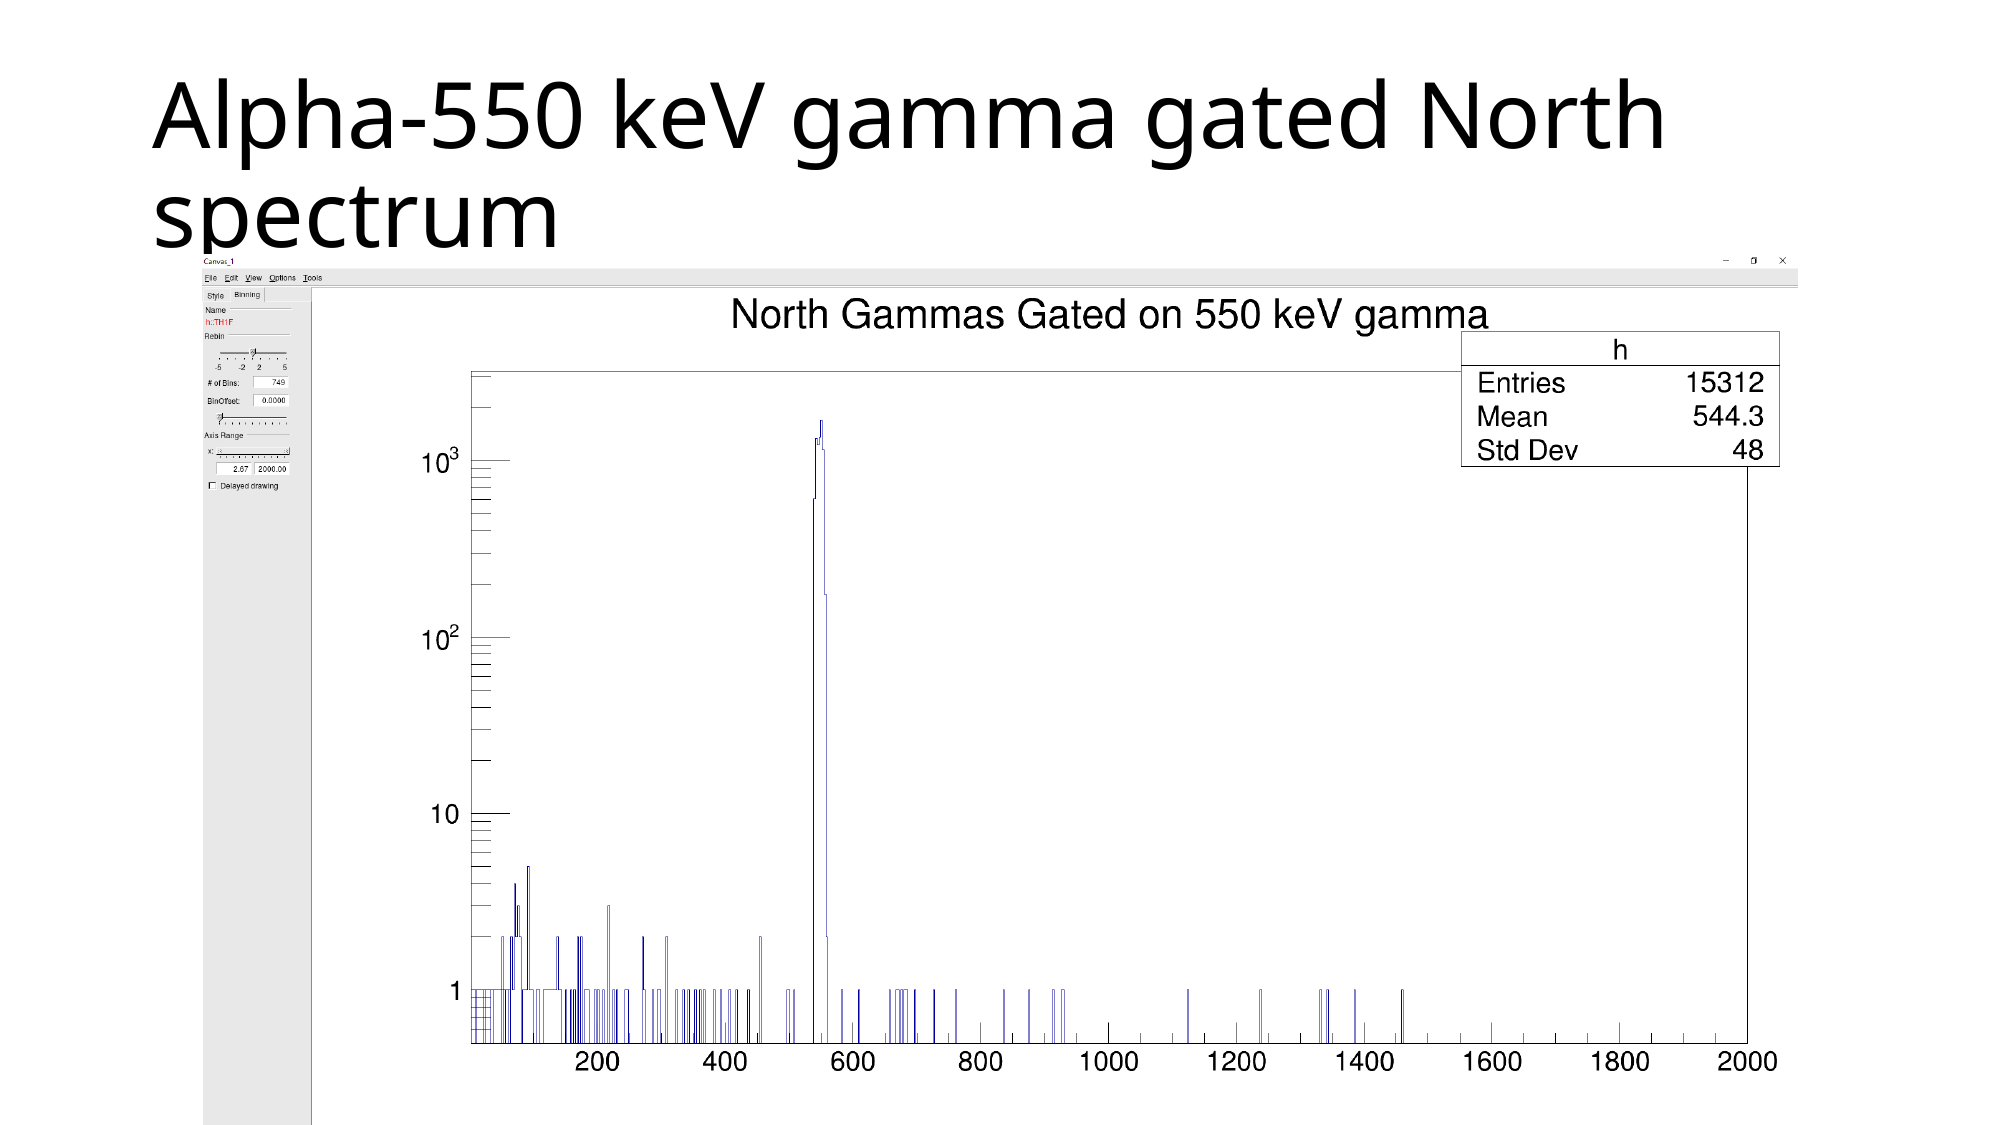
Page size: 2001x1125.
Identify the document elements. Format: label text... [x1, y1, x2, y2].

title Alpha-550 keV gamma gated North spectrum [137, 59, 1863, 278]
picture [202, 254, 1798, 1125]
